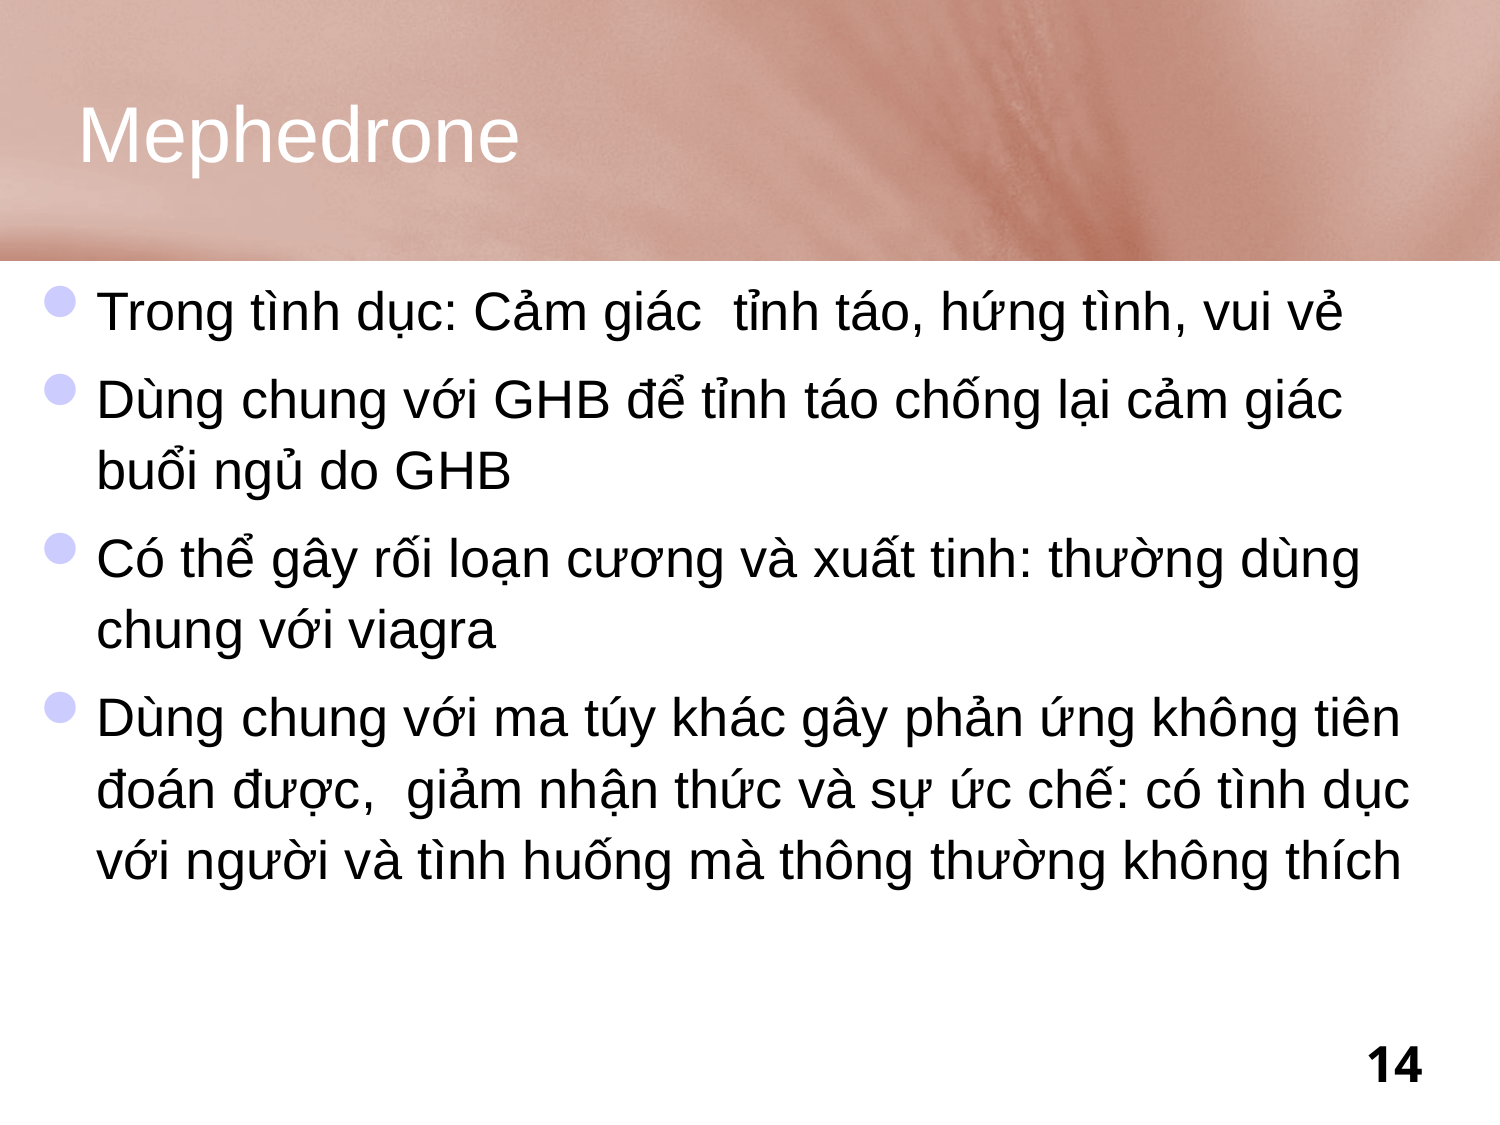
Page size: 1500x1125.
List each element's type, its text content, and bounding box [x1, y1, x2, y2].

title Mephedrone [62, 37, 1413, 226]
picture [0, 0, 1500, 261]
slide_number 14 [1087, 1024, 1438, 1101]
list Trong tình dục: Cảm giác tỉnh táo, hứng tình, vui vẻ Dùng chung với GHB để tỉnh táo chống lại cảm giác buổi ngủ do GHB Có thể gây rối loạn cương và xuất tinh: thường dùng chung với viagra Dùng chung với ma túy khác gây phản ứng không tiên đoán được, giảm nhận thức và sự ức chế: có tình dục với người và tình huống mà thông thường không thích [24, 262, 1476, 1063]
